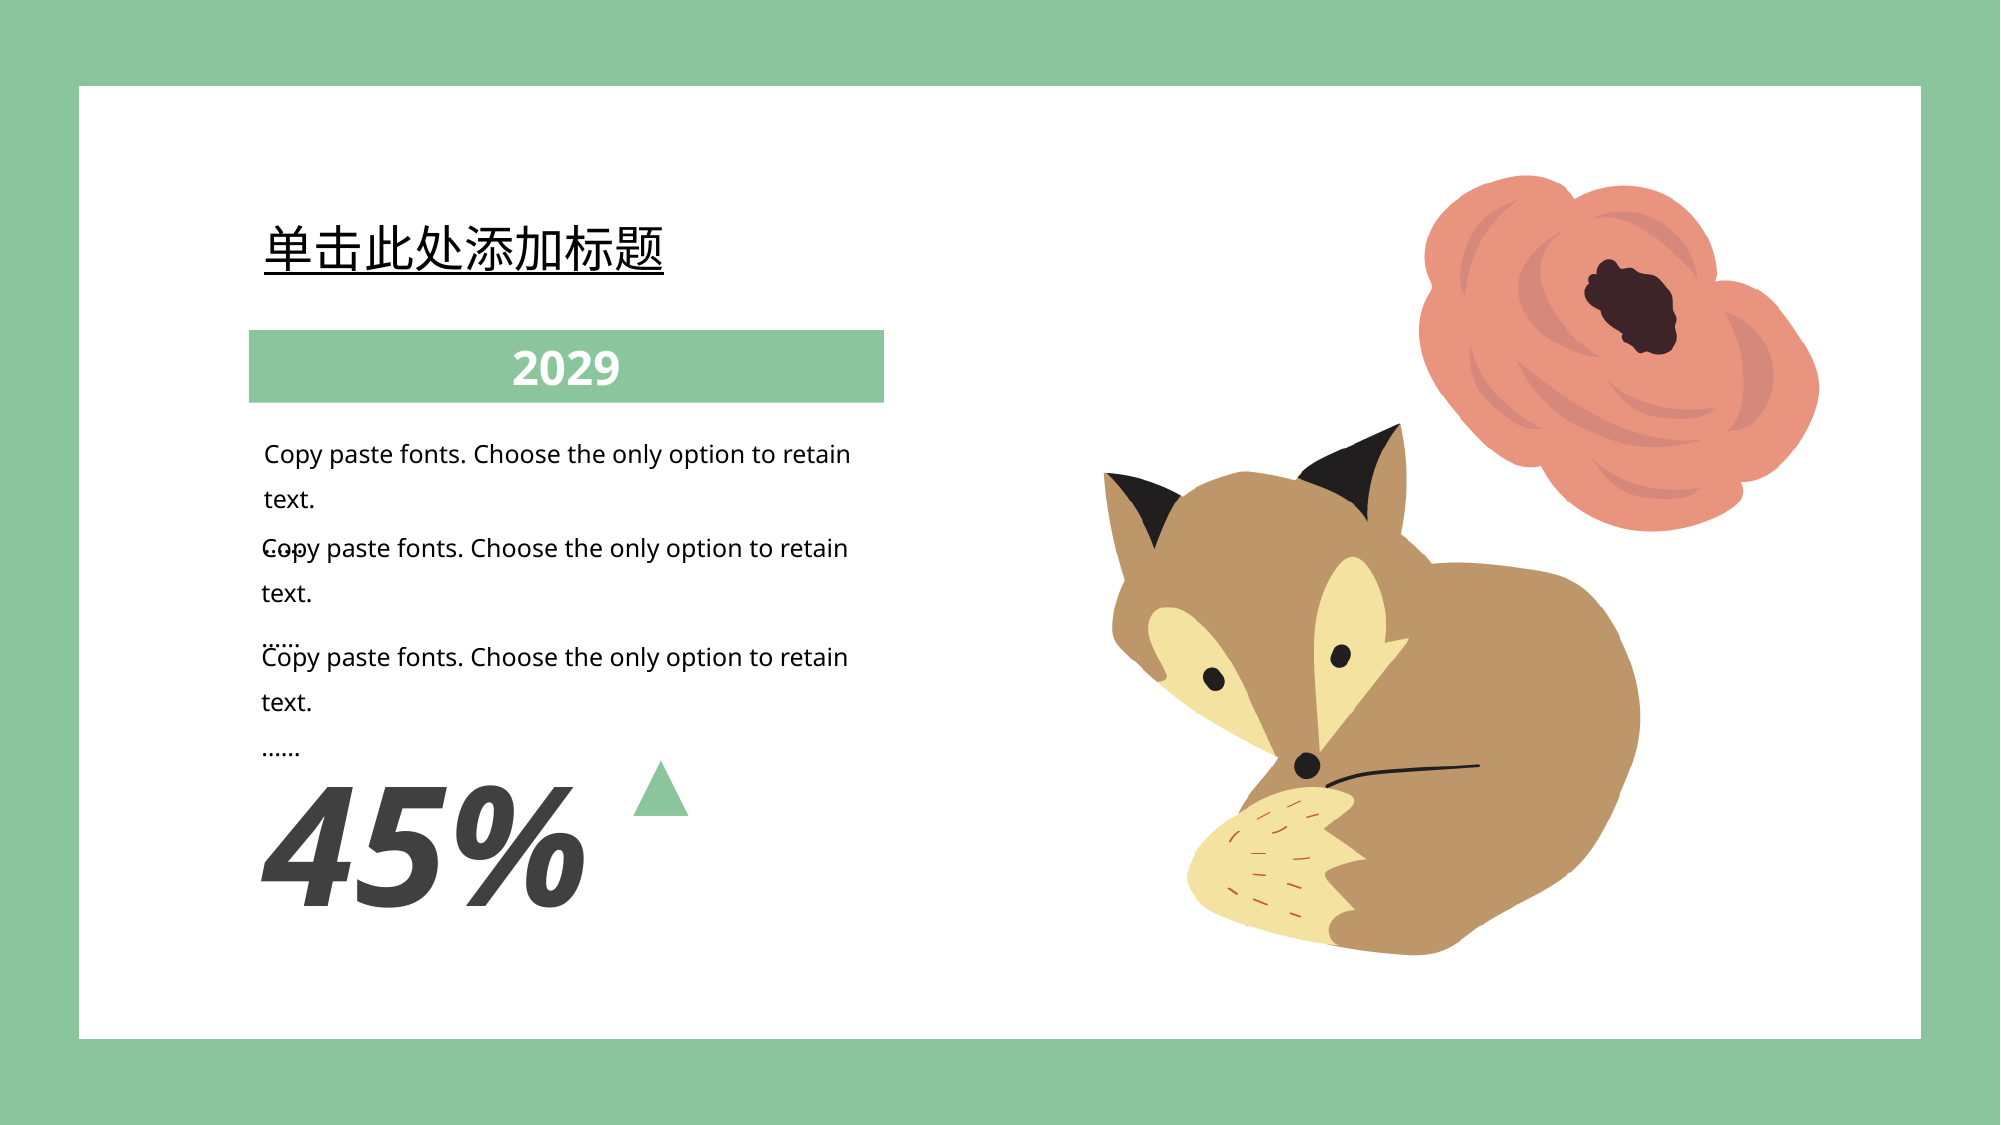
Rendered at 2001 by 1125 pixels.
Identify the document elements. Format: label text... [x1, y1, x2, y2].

text_box 2029 [248, 330, 884, 403]
text_box [86, 94, 1913, 1031]
text_box 单击此处添加标题 [249, 188, 923, 286]
picture [1049, 134, 1888, 1030]
text_box Copy paste fonts. Choose the only option to retain text. …… [248, 416, 887, 559]
text_box 45% ▲ [248, 727, 984, 952]
text_box Copy paste fonts. Choose the only option to retain text. …… [246, 619, 884, 762]
text_box Copy paste fonts. Choose the only option to retain text. …… [246, 510, 884, 619]
